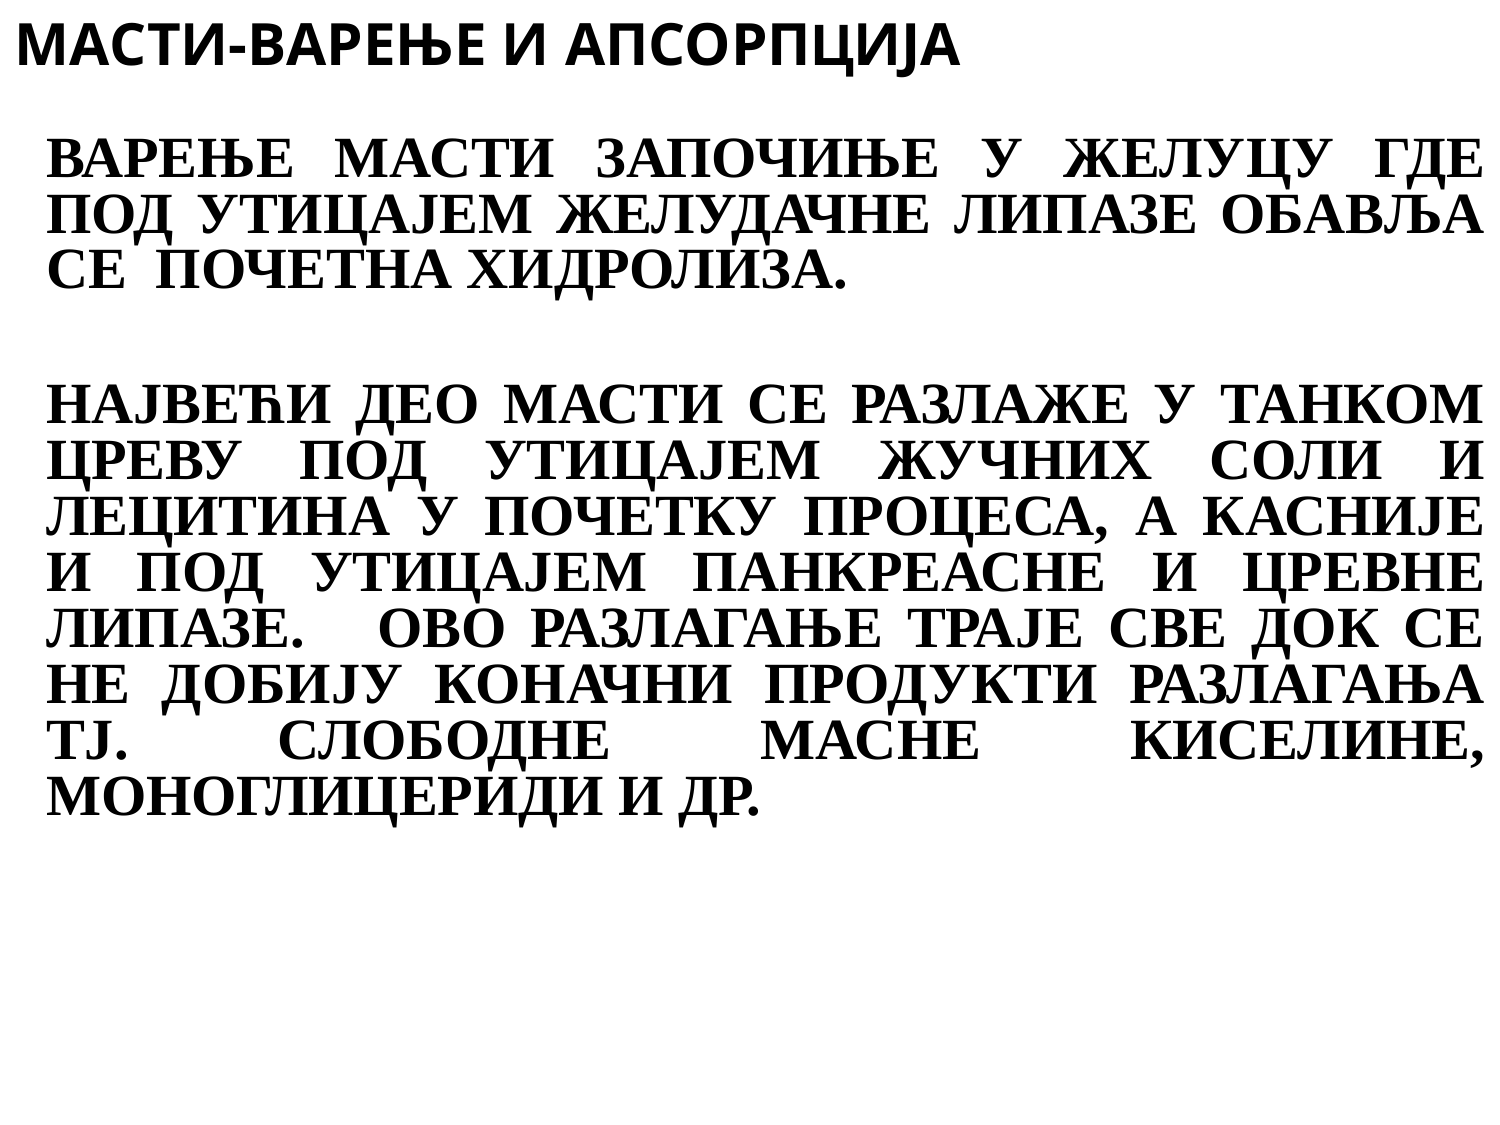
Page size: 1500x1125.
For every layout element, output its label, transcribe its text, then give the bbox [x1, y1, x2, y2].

text_box МАСТИ-ВАРЕЊЕ И АПСОРПЦИЈА [0, 0, 1500, 85]
subtitle ВАРЕЊЕ МАСТИ ЗАПОЧИЊЕ У ЖЕЛУЦУ ГДЕ ПОД УТИЦАЈЕМ ЖЕЛУДАЧНЕ ЛИПАЗЕ ОБАВЉА СЕ ПОЧЕТНА ХИДРОЛИЗА. НАЈВЕЋИ ДЕО МАСТИ СЕ РАЗЛАЖЕ У ТАНКОМ ЦРЕВУ ПОД УТИЦАЈЕМ ЖУЧНИХ СОЛИ И ЛЕЦИТИНА У ПОЧЕТКУ ПРОЦЕСА, А КАСНИЈЕ И ПОД УТИЦАЈЕМ ПАНКРЕАСНЕ И ЦРЕВНЕ ЛИПАЗЕ. ОВО РАЗЛАГАЊЕ ТРАЈЕ СВЕ ДОК СЕ НЕ ДОБИЈУ КОНАЧНИ ПРОДУКТИ РАЗЛАГАЊА ТЈ. СЛОБОДНЕ МАСНЕ КИСЕЛИНЕ, МОНОГЛИЦЕРИДИ И ДР. [0, 125, 1500, 1094]
